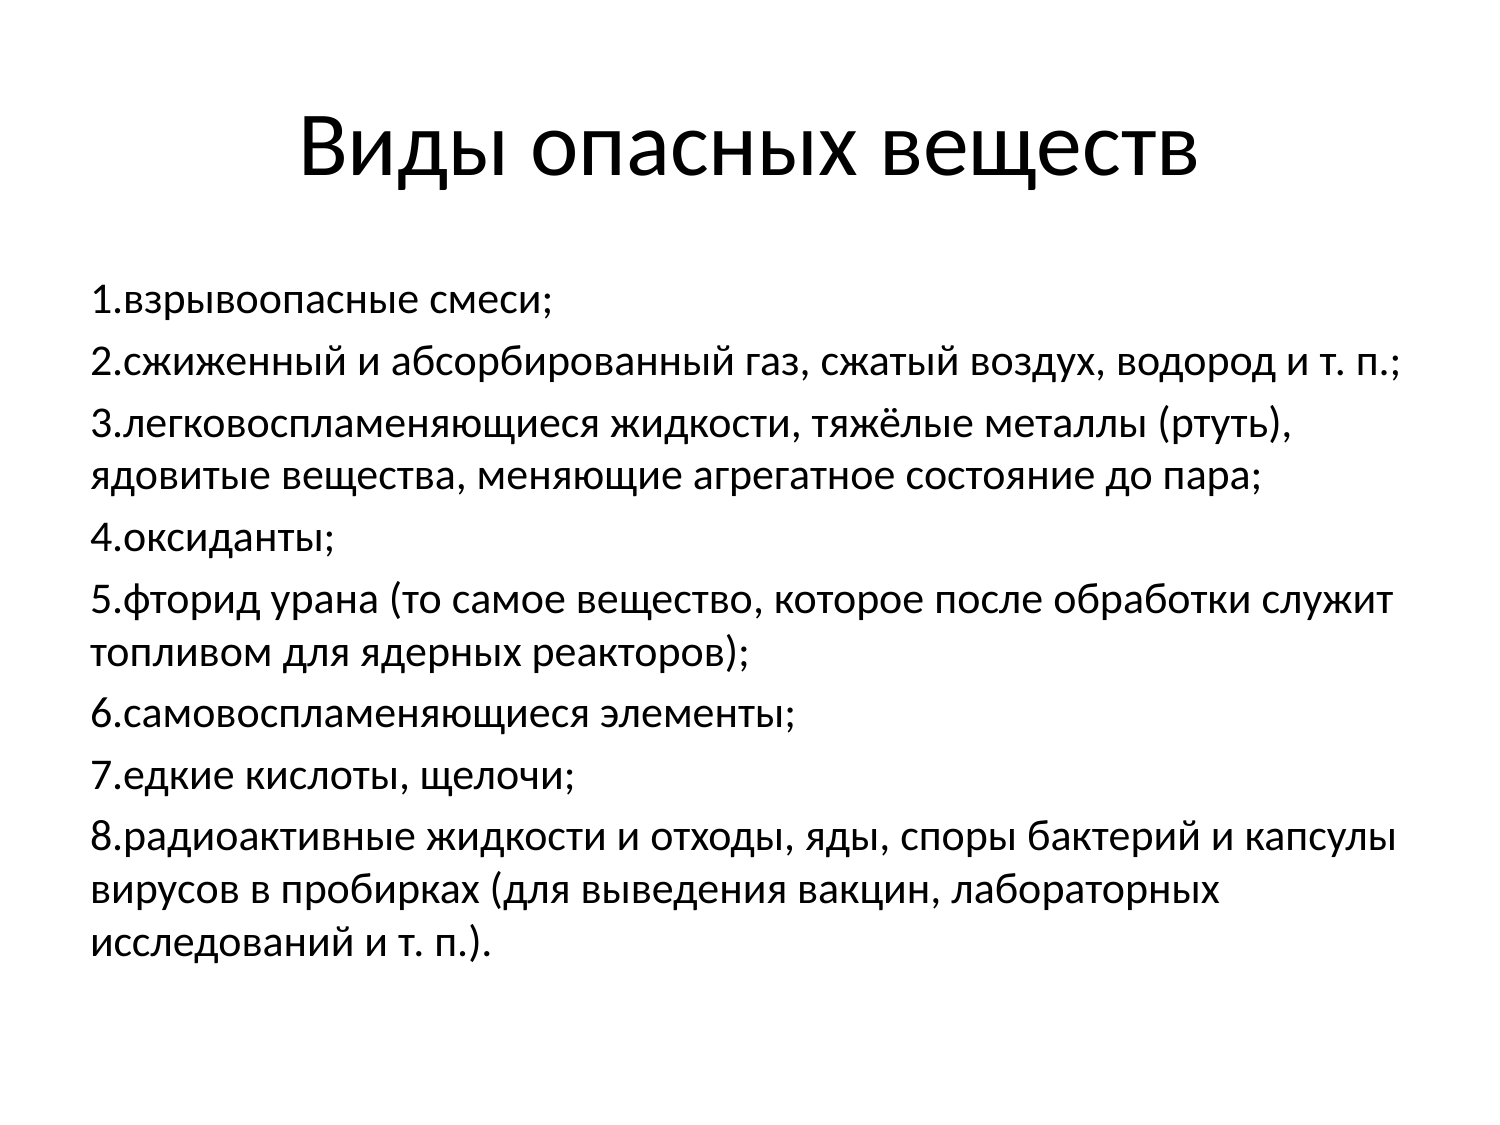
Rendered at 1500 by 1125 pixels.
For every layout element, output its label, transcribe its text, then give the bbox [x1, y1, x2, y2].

title Виды опасных веществ [75, 45, 1425, 233]
list 1.взрывоопасные смеси; 2.сжиженный и абсорбированный газ, сжатый воздух, водород и т. п.; 3.легковоспламеняющиеся жидкости, тяжёлые металлы (ртуть), ядовитые вещества, меняющие агрегатное состояние до пара; 4.оксиданты; 5.фторид урана (то самое вещество, которое после обработки служит топливом для ядерных реакторов); 6.самовоспламеняющиеся элементы; 7.едкие кислоты, щелочи; 8.радиоактивные жидкости и отходы, яды, споры бактерий и капсулы вирусов в пробирках (для выведения вакцин, лабораторных исследований и т. п.). [75, 262, 1425, 1005]
